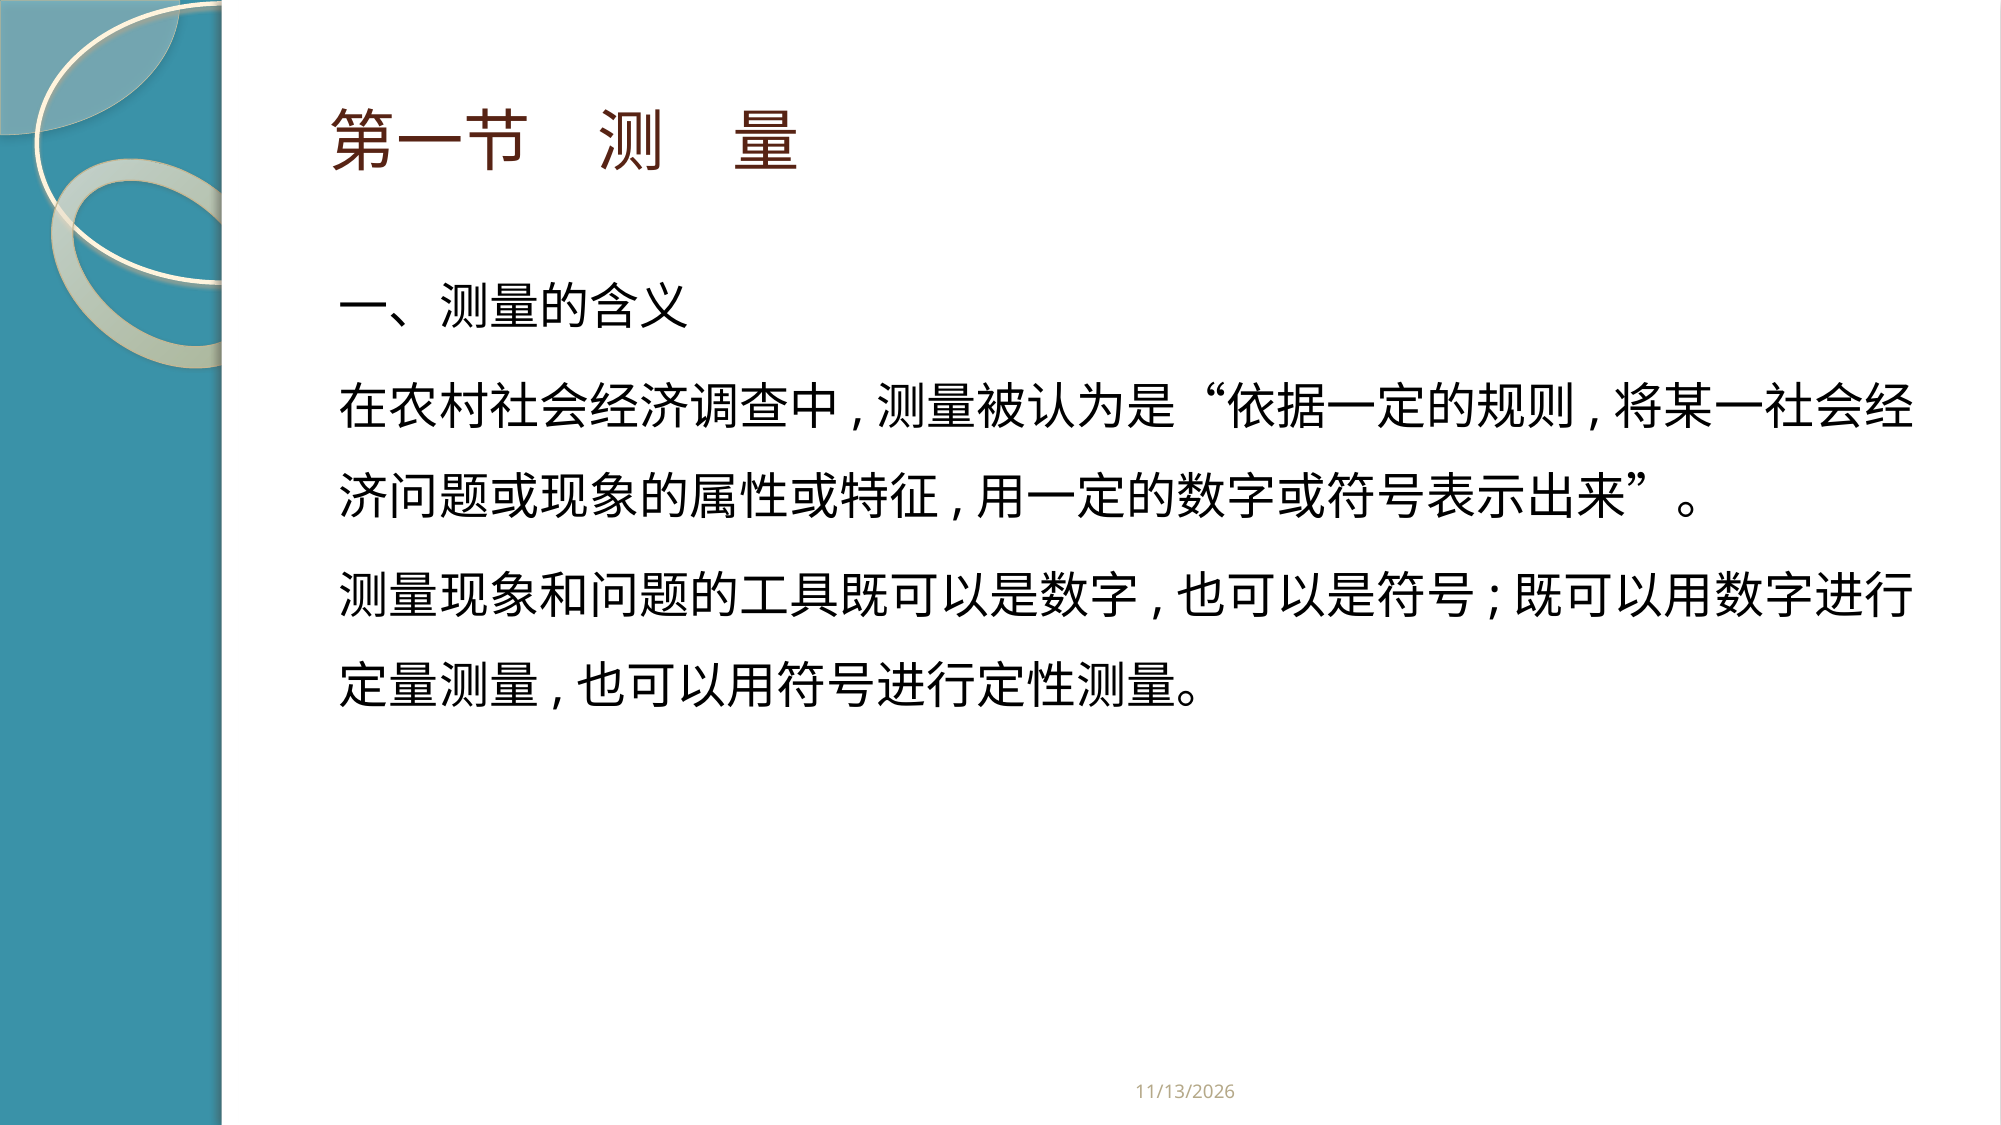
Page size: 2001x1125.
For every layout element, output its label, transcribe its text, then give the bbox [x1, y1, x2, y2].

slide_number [783, 1034, 1250, 1113]
list 一、测量的含义 在农村社会经济调查中,测量被认为是“依据一定的规则,将某一社会经济问题或现象的属性或特征,用一定的数字或符号表示出来”。 测量现象和问题的工具既可以是数字,也可以是符号;既可以用数字进行定量测量,也可以用符号进行定性测量。 [313, 237, 1954, 1025]
title 第一节 测 量 [313, 45, 1954, 233]
